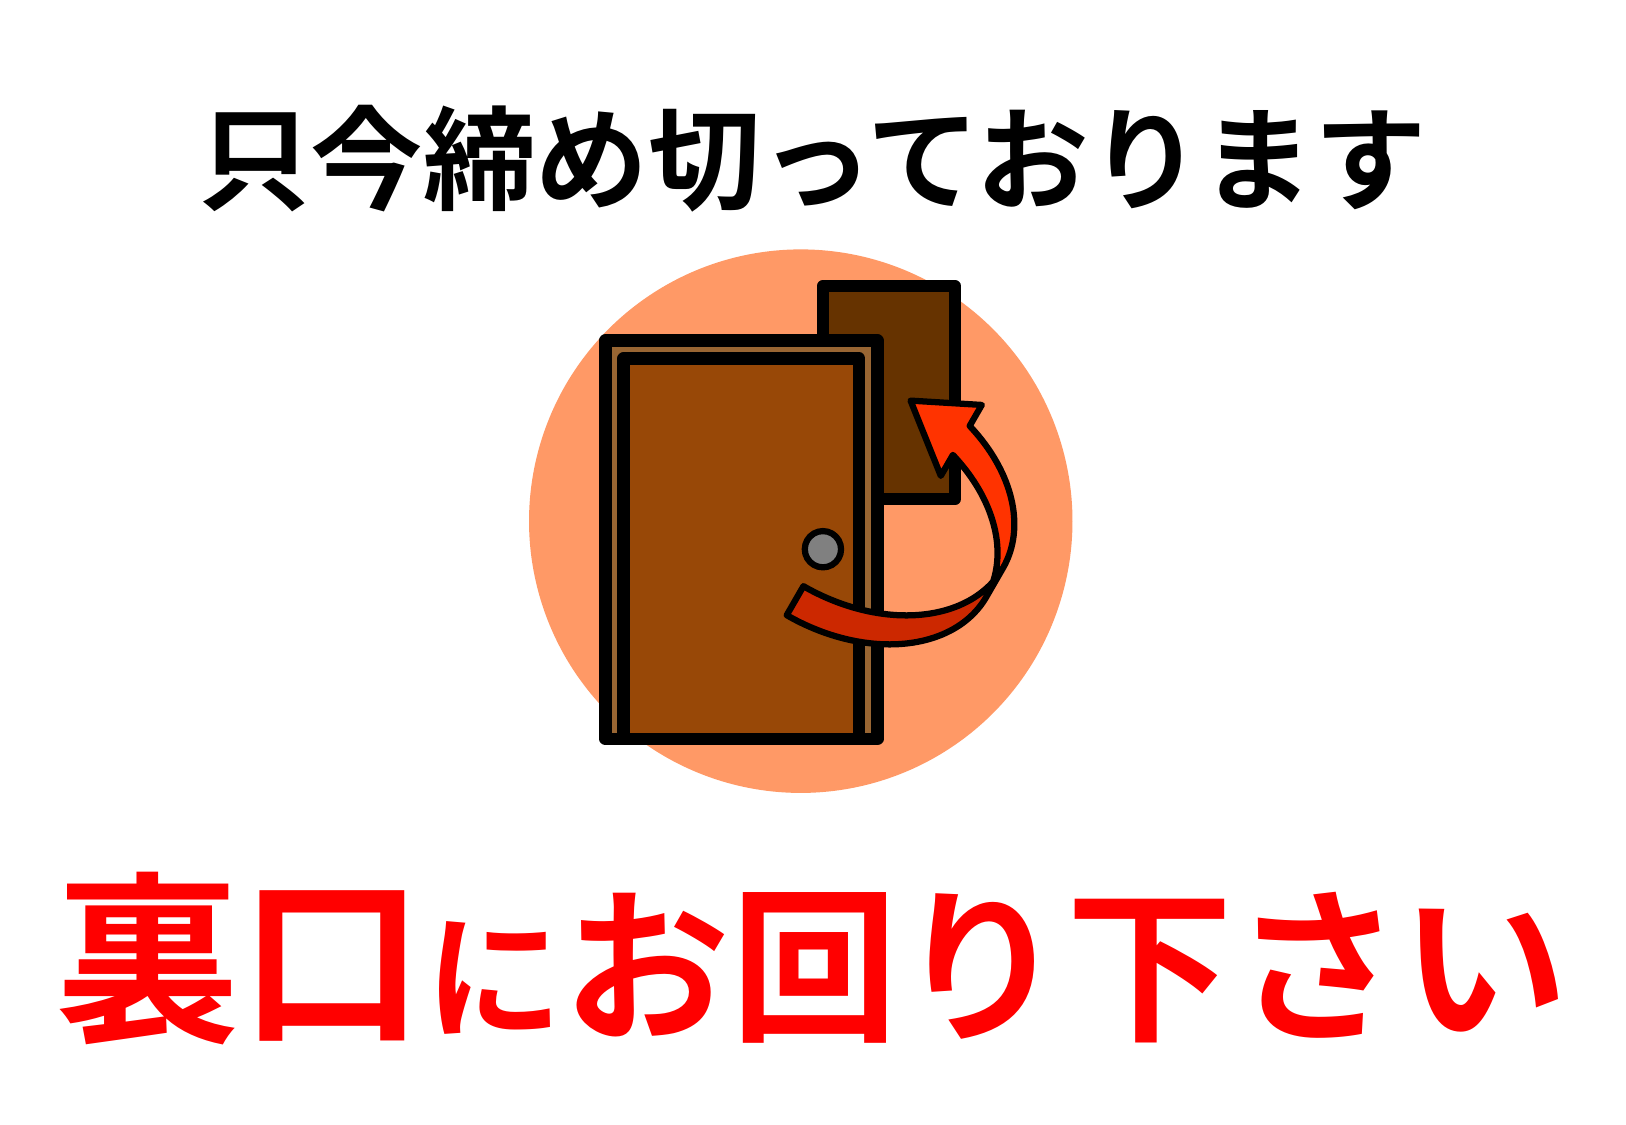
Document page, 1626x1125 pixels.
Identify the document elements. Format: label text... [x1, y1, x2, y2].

text_box 只今締め切っております [0, 81, 1625, 232]
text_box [528, 249, 1073, 794]
text_box 裏口にお回り下さい [0, 838, 1625, 1073]
